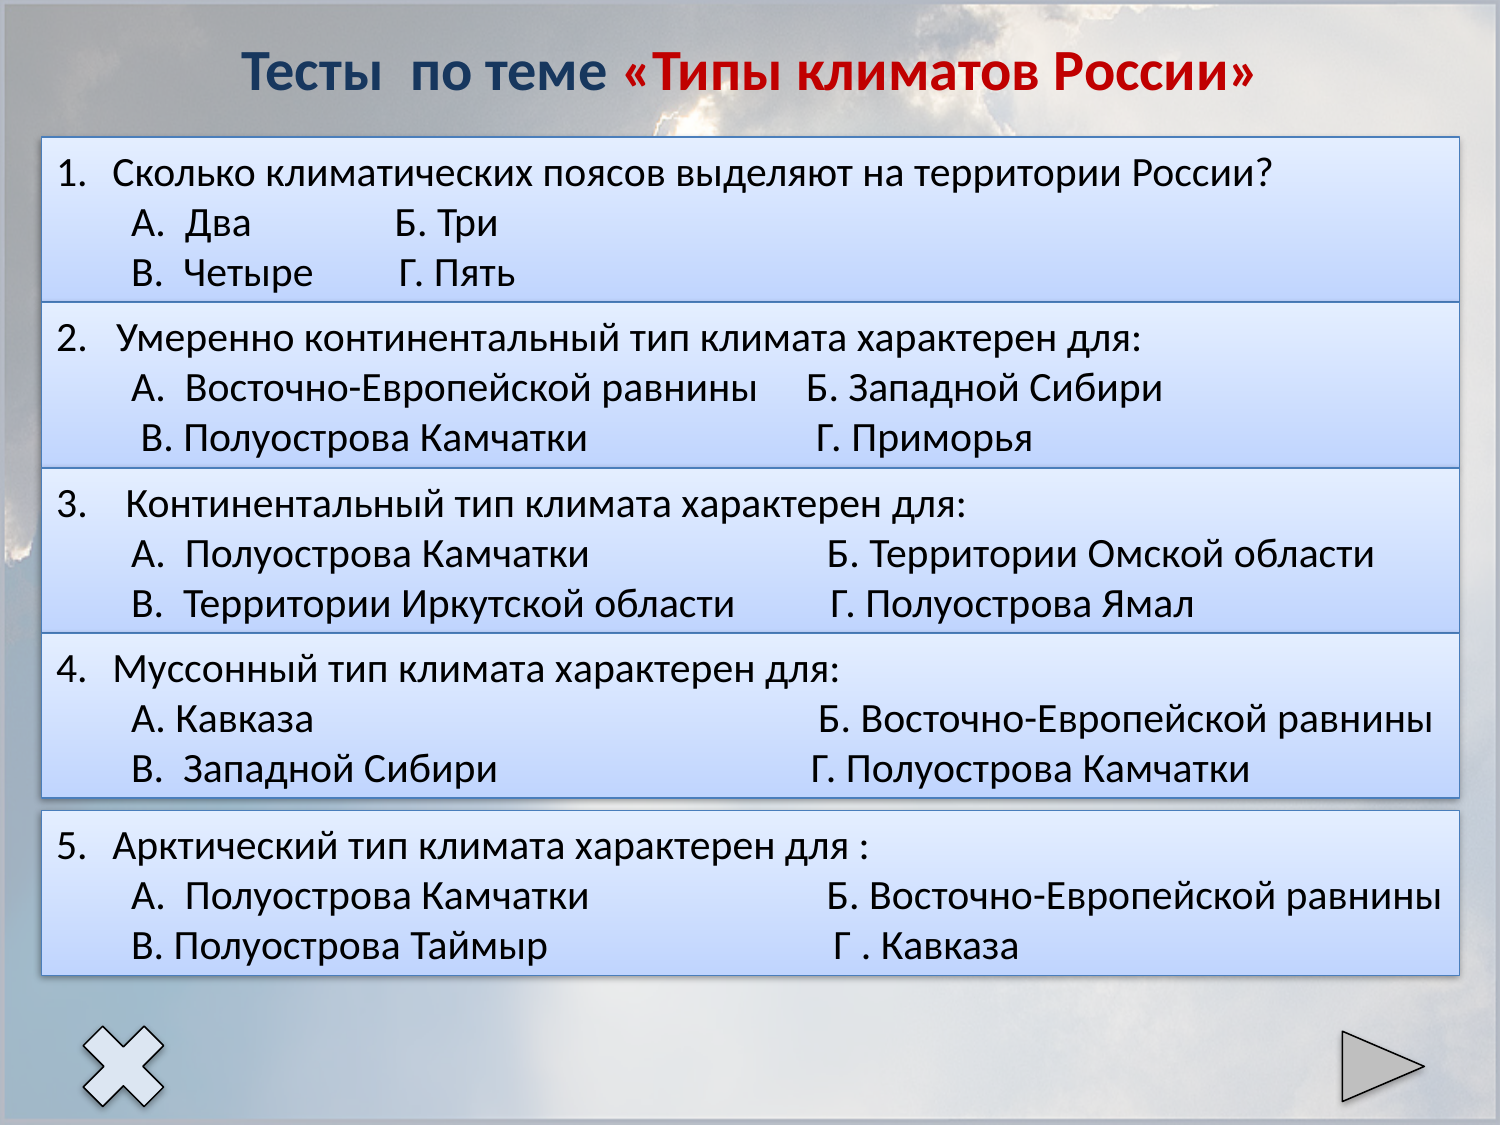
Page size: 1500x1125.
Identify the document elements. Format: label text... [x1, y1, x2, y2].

text_box Тесты по теме «Типы климатов России» [184, 24, 1318, 110]
text_box [82, 1025, 165, 1108]
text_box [41, 136, 1460, 978]
text_box [1341, 1030, 1426, 1103]
